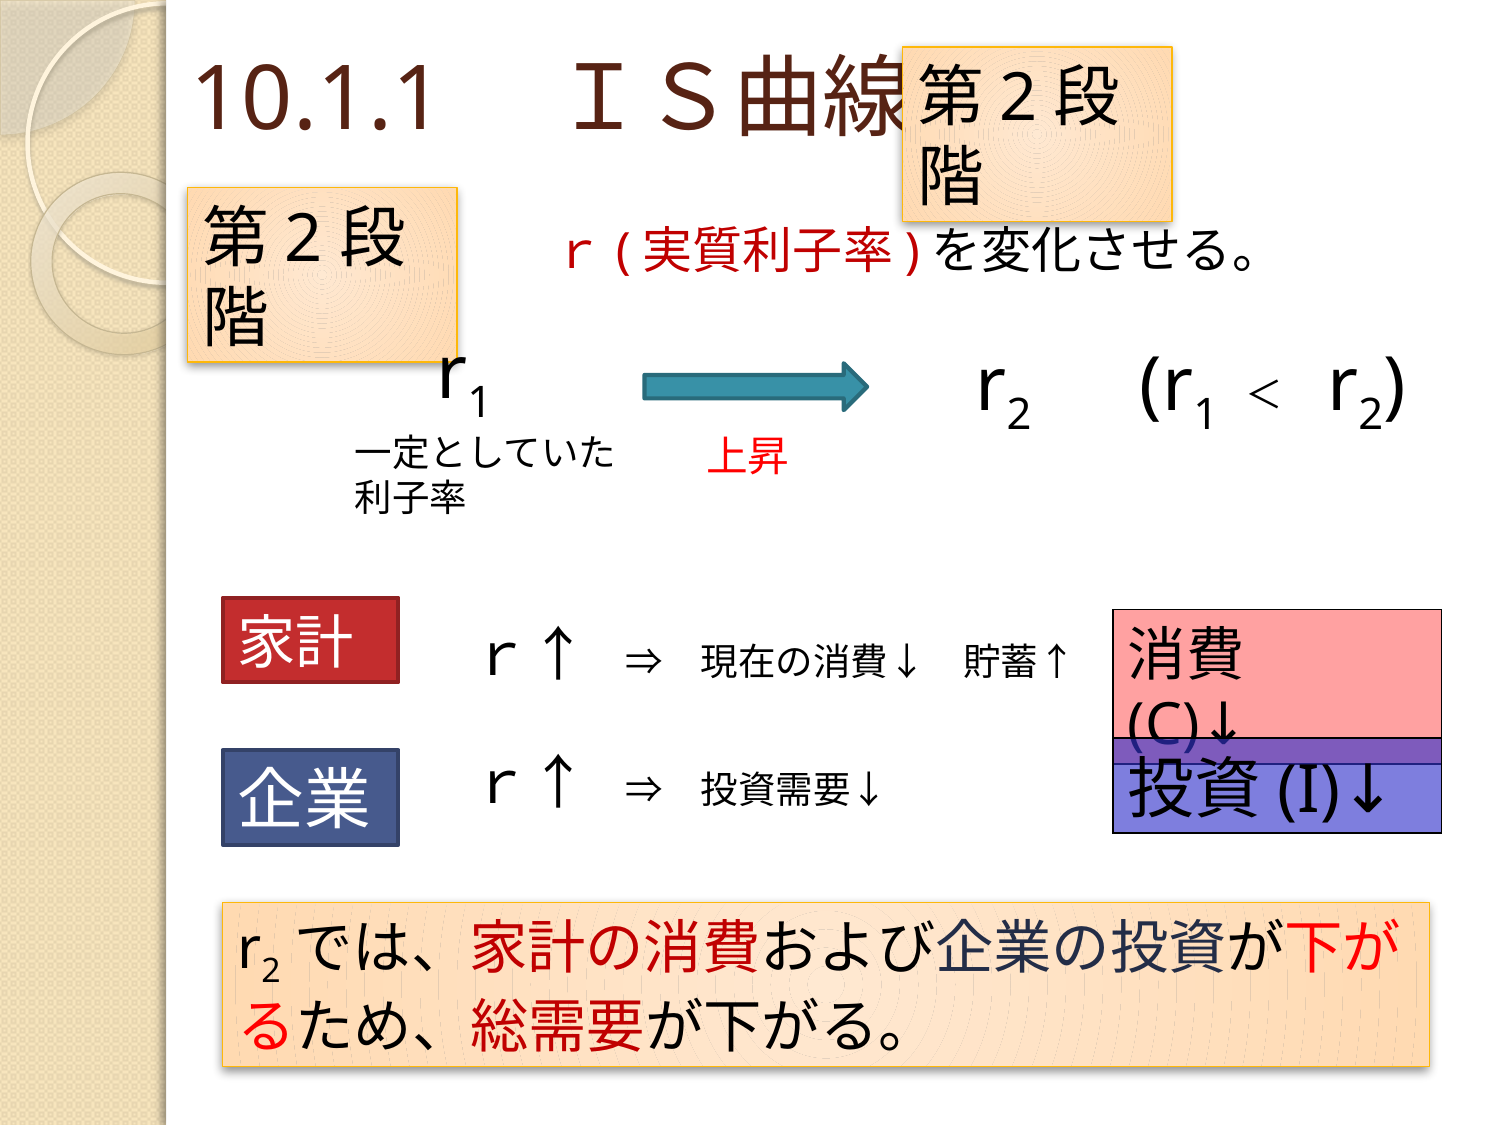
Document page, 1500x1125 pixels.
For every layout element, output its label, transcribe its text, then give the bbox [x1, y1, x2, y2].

text_box 第2段階 [187, 187, 458, 363]
text_box 一定としていた利子率 [339, 421, 633, 527]
text_box ＜ [1230, 363, 1312, 423]
text_box [642, 361, 870, 413]
text_box 消費(C)↓ [1113, 609, 1442, 738]
text_box 上昇 [691, 421, 844, 487]
title 10.1.1 ＩＳ曲線 [175, 0, 1406, 188]
text_box ｒ(実質利子率)を変化させる。 [539, 210, 1372, 286]
text_box r2) [1312, 328, 1500, 446]
text_box r1 [421, 316, 528, 421]
text_box 投資(I)↓ [1113, 738, 1442, 833]
text_box r2 [960, 328, 1067, 446]
text_box 家計 [221, 596, 400, 684]
text_box 企業 [221, 748, 400, 847]
text_box (r1 [1125, 328, 1254, 446]
text_box ｒ↑ ⇒ 投資需要↓ [456, 738, 950, 823]
text_box 第2段階 [902, 46, 1173, 222]
text_box ｒ↑ ⇒ 現在の消費↓ 貯蓄↑ [456, 609, 1113, 695]
text_box r2では、家計の消費および企業の投資が下がるため、総需要が下がる。 [222, 902, 1430, 1067]
